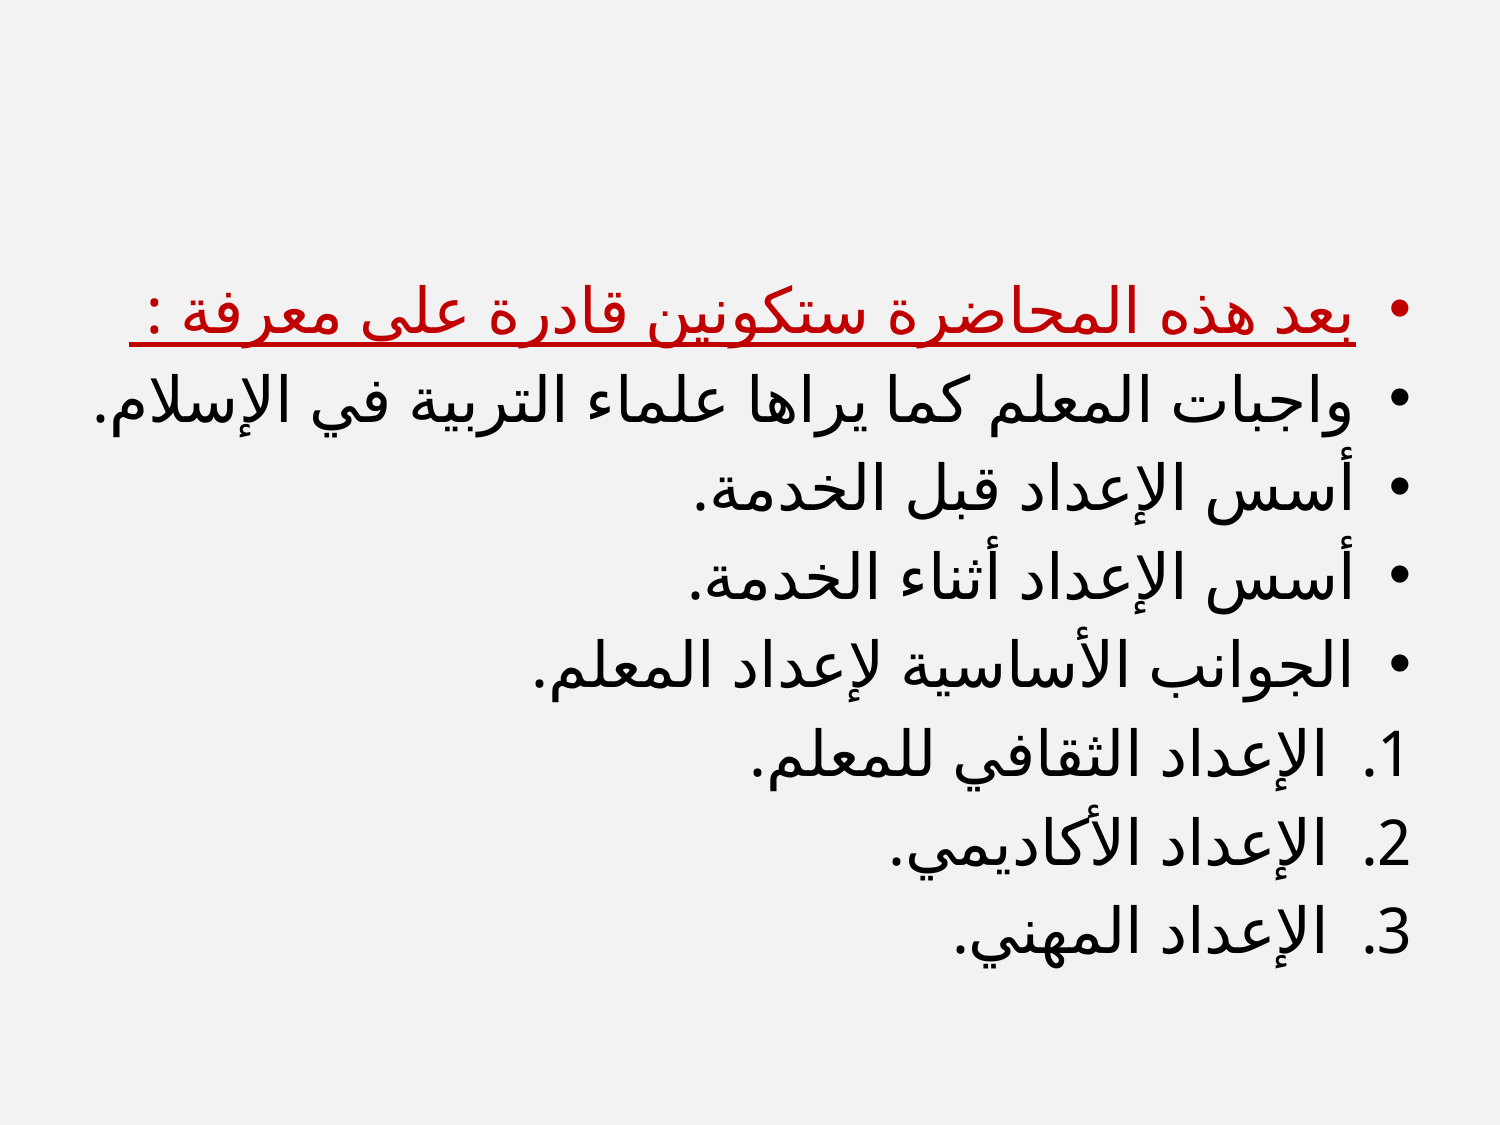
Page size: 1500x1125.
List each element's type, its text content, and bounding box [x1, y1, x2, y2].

list بعد هذه المحاضرة ستكونين قادرة على معرفة : واجبات المعلم كما يراها علماء التربية في الإسلام. أسس الإعداد قبل الخدمة. أسس الإعداد أثناء الخدمة. الجوانب الأساسية لإعداد المعلم. الإعداد الثقافي للمعلم. الإعداد الأكاديمي. الإعداد المهني. [75, 262, 1425, 1005]
